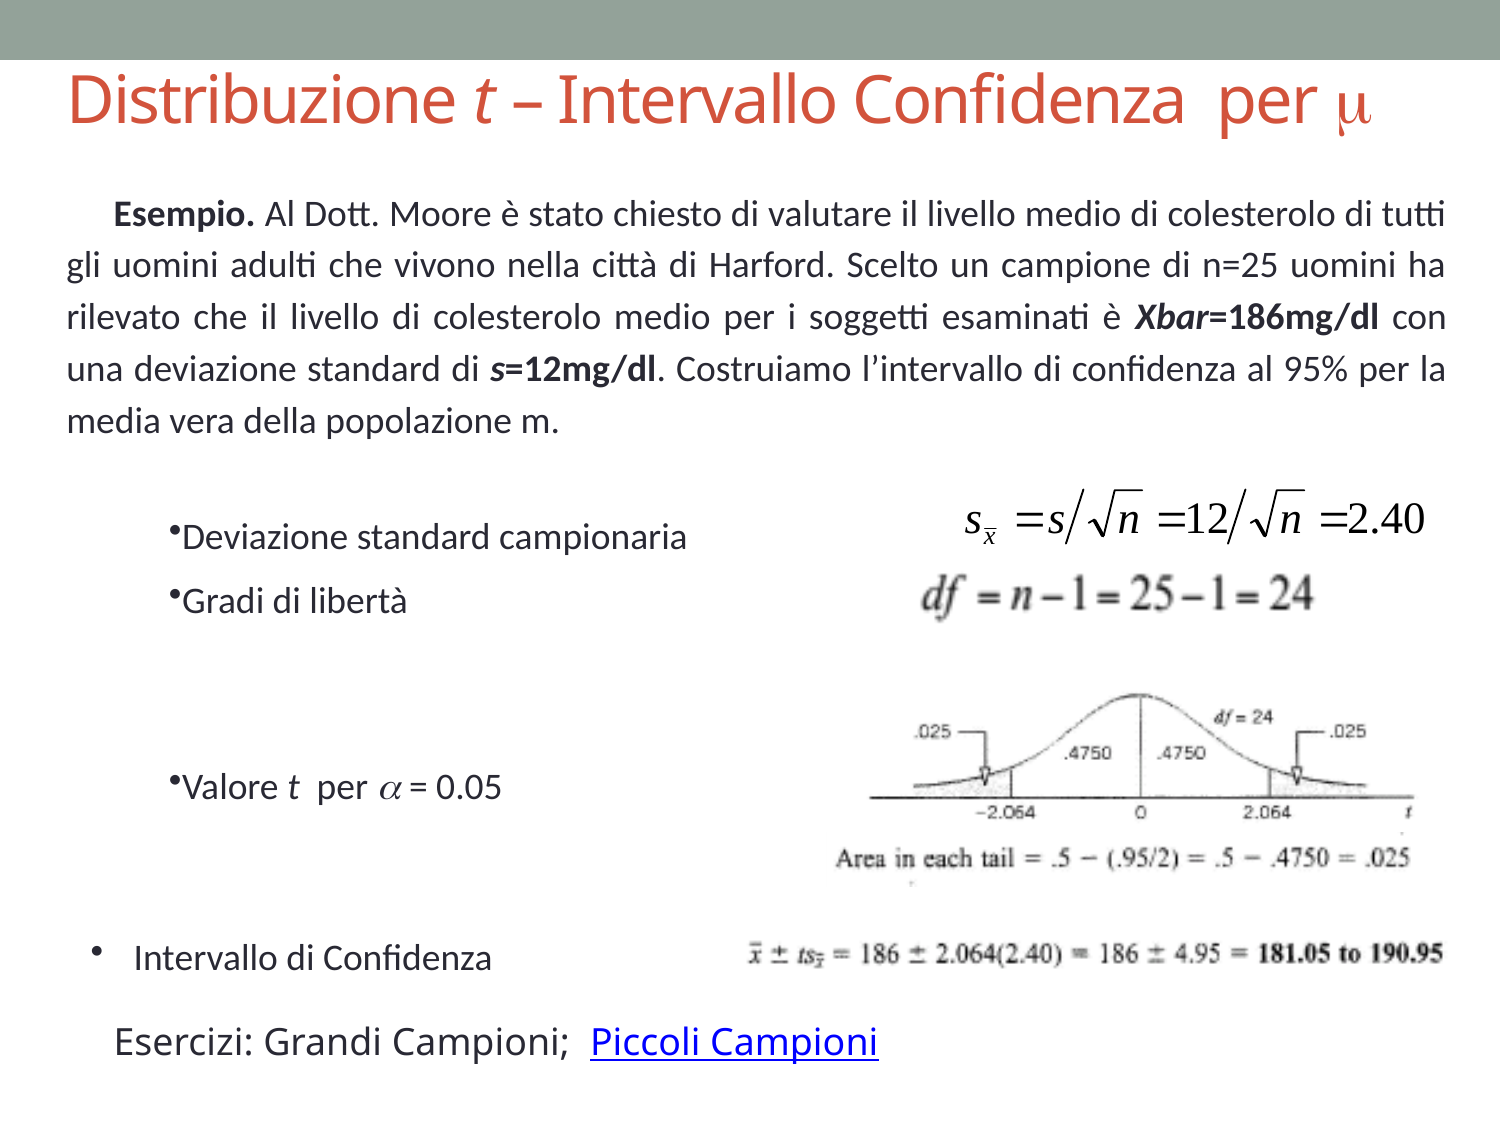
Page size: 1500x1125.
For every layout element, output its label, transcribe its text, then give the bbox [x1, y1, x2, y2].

picture [731, 922, 1463, 986]
text_box Esercizi: Grandi Campioni; Piccoli Campioni [51, 1010, 1163, 1077]
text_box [824, 664, 1432, 887]
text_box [912, 480, 1432, 628]
text_box Esempio. Al Dott. Moore è stato chiesto di valutare il livello medio di colesterolo di tutti gli uomini adulti che vivono nella città di Harford. Scelto un campione di n=25 uomini ha rilevato che il livello di colesterolo medio per i soggetti esaminati è Xbar=186mg/dl con una deviazione standard di s=12mg/dl. Costruiamo l’intervallo di confidenza al 95% per la media vera della popolazione m. [51, 174, 1462, 448]
text_box Intervallo di Confidenza [75, 925, 678, 986]
text_box Valore t per a = 0.05 [75, 754, 651, 815]
title Distribuzione t – Intervallo Confidenza per m [51, 32, 1433, 162]
text_box Deviazione standard campionaria Gradi di libertà [75, 504, 770, 629]
